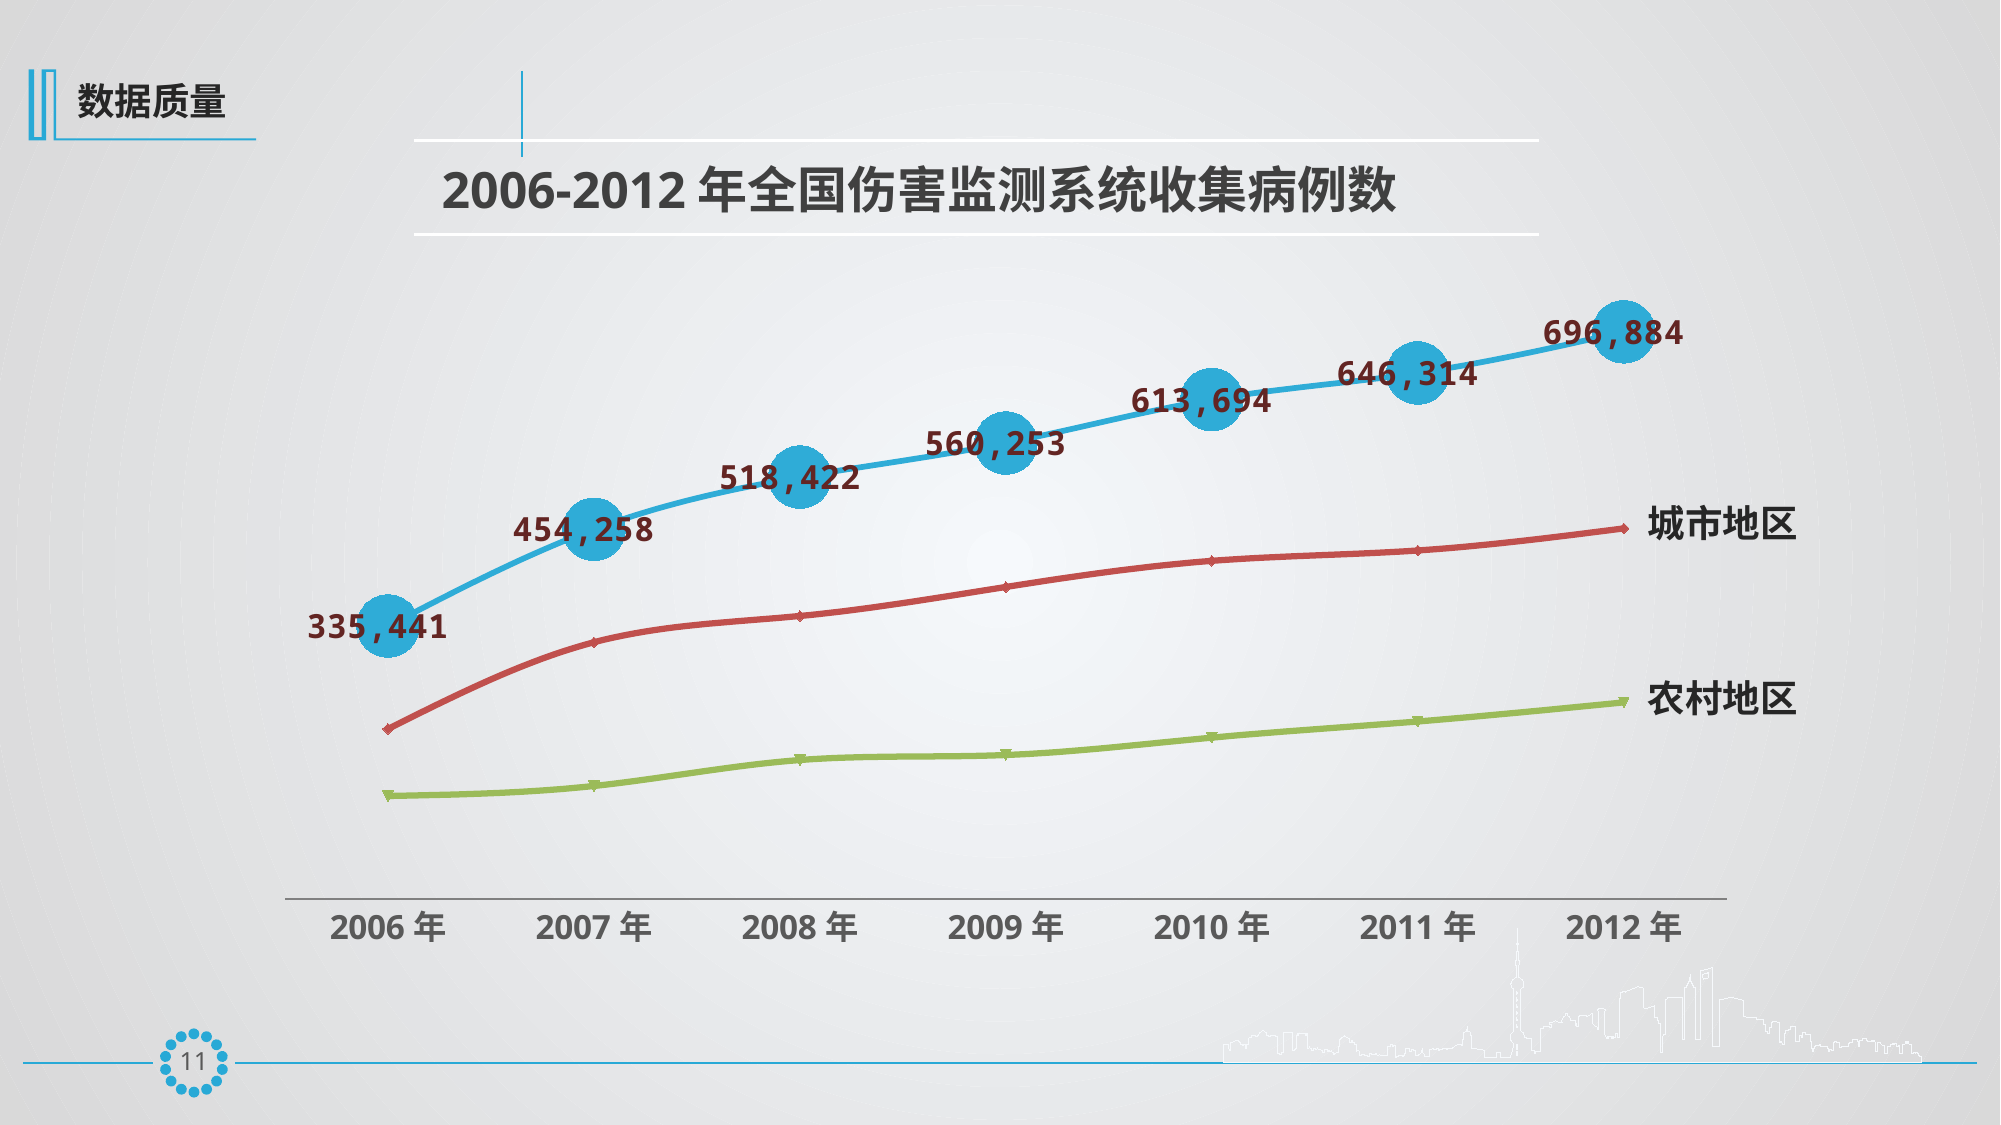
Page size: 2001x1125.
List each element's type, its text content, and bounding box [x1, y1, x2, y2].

text_box 数据质量 [62, 70, 252, 130]
chart [261, 233, 1729, 997]
text_box 农村地区 [1729, 667, 1822, 728]
slide_number 10 [169, 1039, 218, 1086]
text_box 城市地区 [1729, 492, 1822, 552]
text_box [413, 140, 1540, 235]
